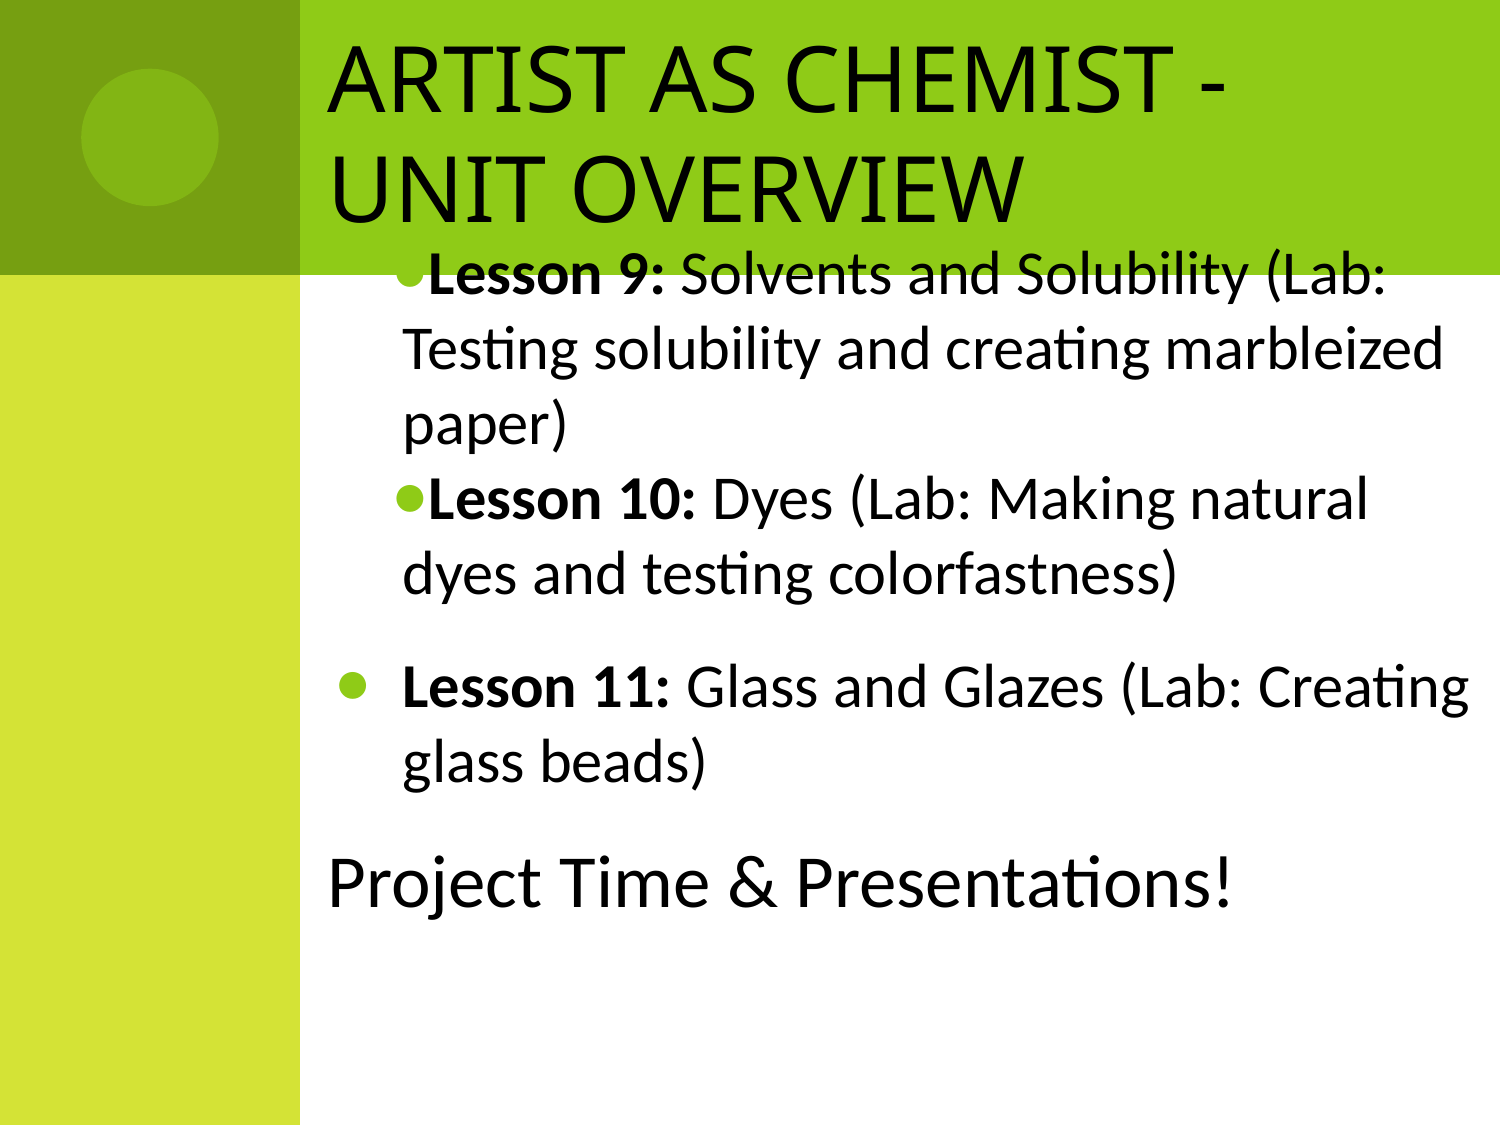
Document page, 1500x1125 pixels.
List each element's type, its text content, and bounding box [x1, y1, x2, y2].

title Artist as Chemist - Unit Overview [312, 37, 1487, 224]
list Lesson 9: Solvents and Solubility (Lab: Testing solubility and creating marbleized paper) Lesson 10: Dyes (Lab: Making natural dyes and testing colorfastness) Lesson 11: Glass and Glazes (Lab: Creating glass beads) Project Time & Presentations! [312, 224, 1487, 1109]
